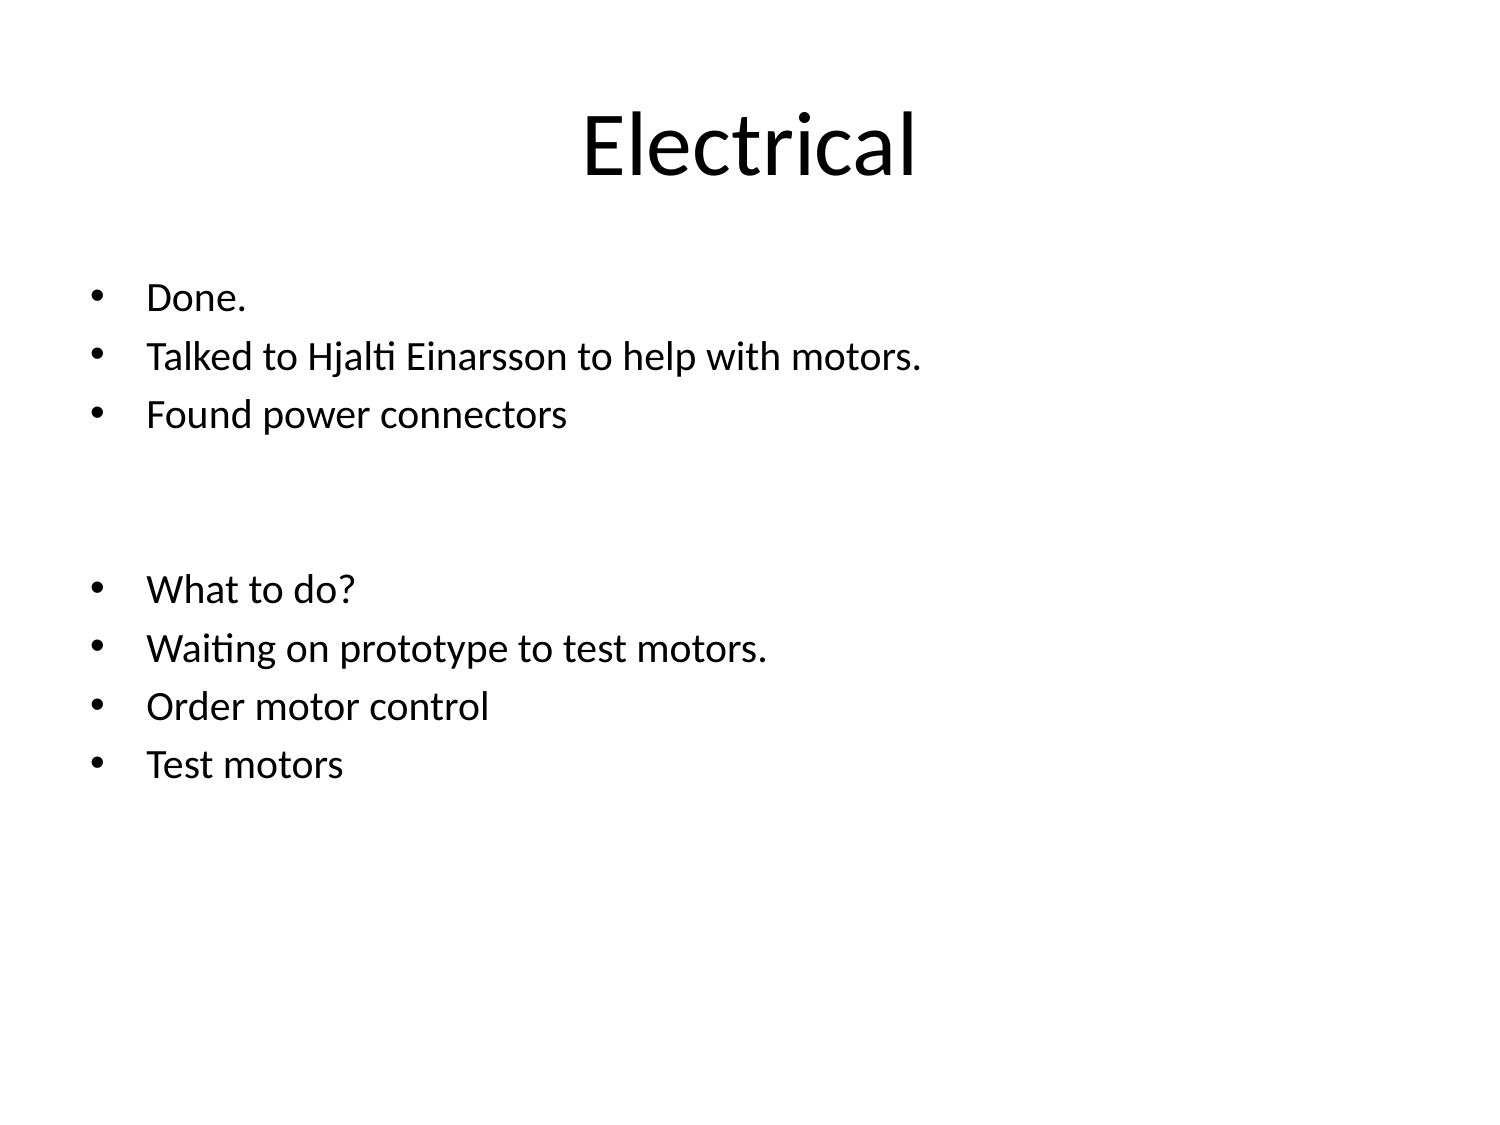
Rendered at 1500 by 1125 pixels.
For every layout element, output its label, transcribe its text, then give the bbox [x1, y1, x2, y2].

list Done. Talked to Hjalti Einarsson to help with motors. Found power connectors What to do? Waiting on prototype to test motors. Order motor control Test motors [75, 262, 1425, 1005]
title Electrical [75, 45, 1425, 233]
